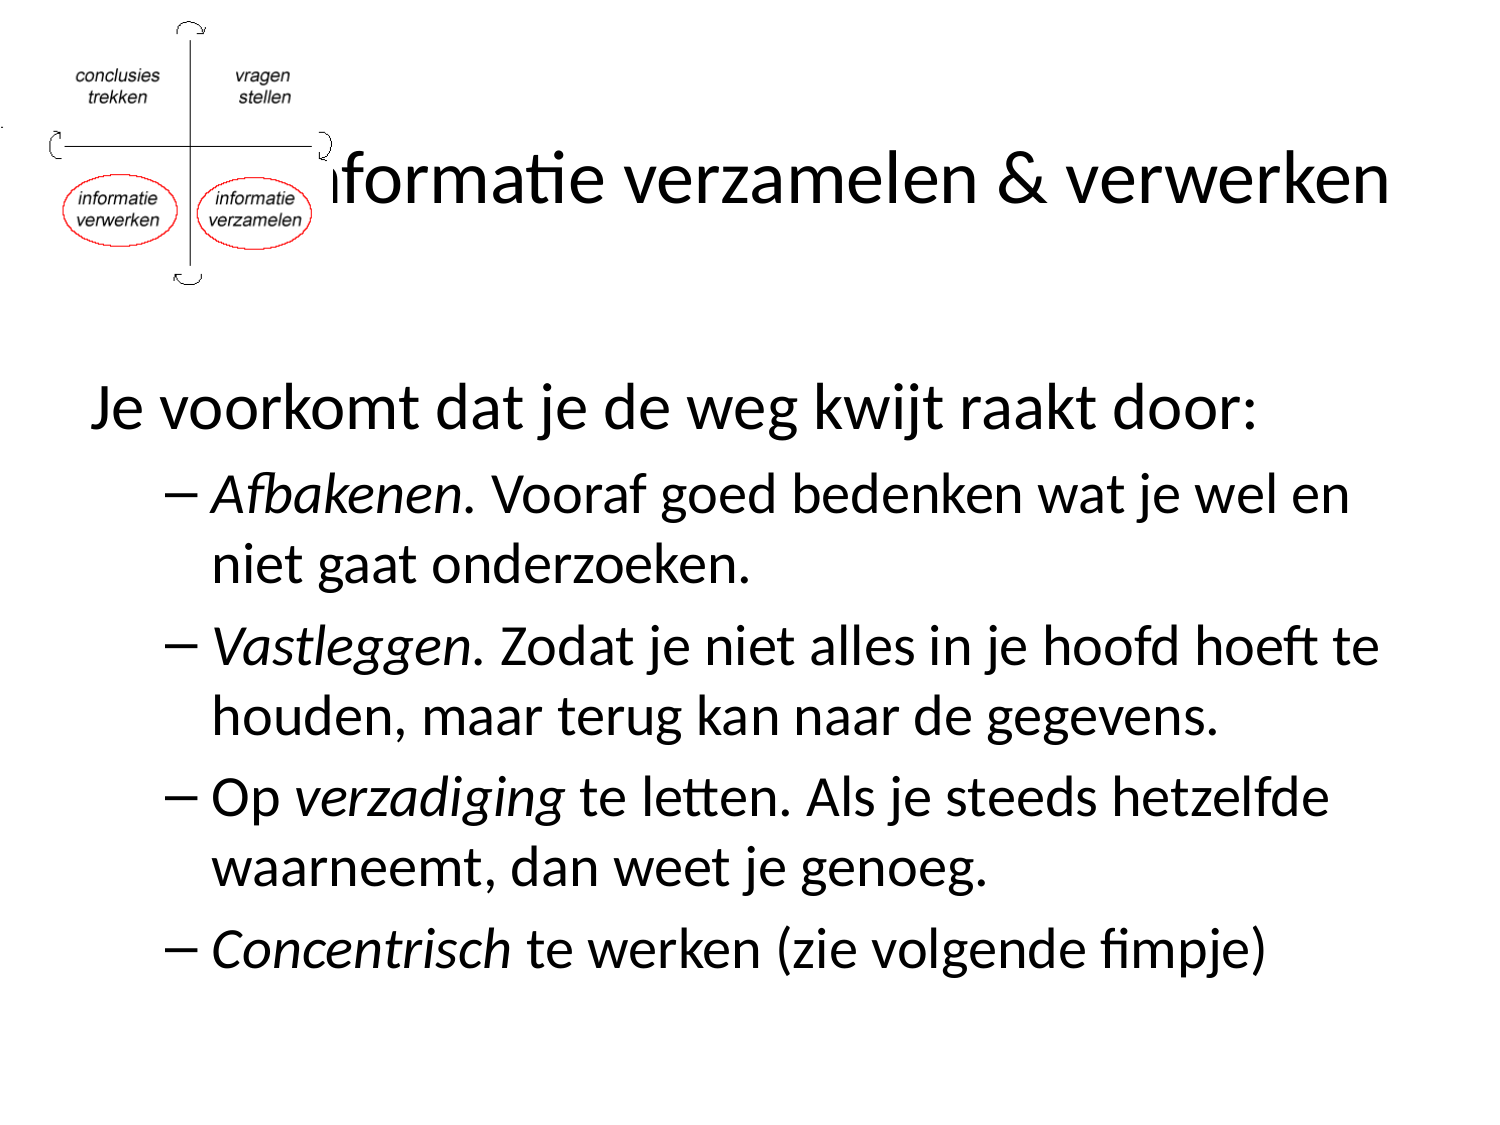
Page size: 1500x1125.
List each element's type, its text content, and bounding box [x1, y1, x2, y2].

picture [0, 18, 333, 286]
list Je voorkomt dat je de weg kwijt raakt door: Afbakenen. Vooraf goed bedenken wat je wel en niet gaat onderzoeken. Vastleggen. Zodat je niet alles in je hoofd hoeft te houden, maar terug kan naar de gegevens. Op verzadiging te letten. Als je steeds hetzelfde waarneemt, dan weet je genoeg. Concentrisch te werken (zie volgende fimpje) [75, 262, 1425, 1005]
text_box Informatie verzamelen & verwerken [337, 79, 1412, 268]
